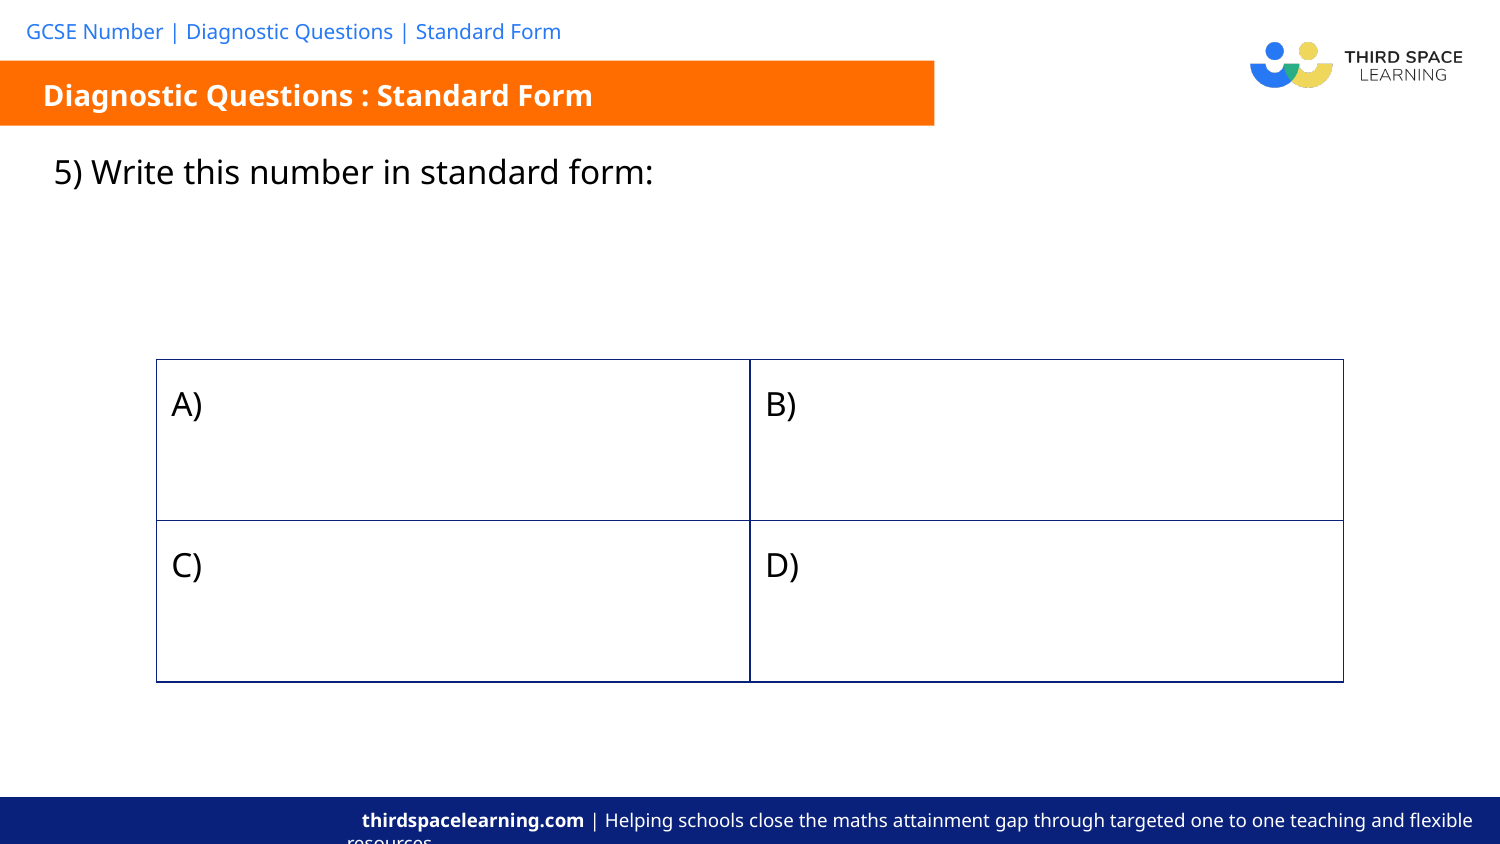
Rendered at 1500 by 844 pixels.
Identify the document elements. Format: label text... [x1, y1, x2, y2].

text_box Diagnostic Questions : Standard Form [27, 61, 778, 127]
picture [1250, 33, 1465, 99]
